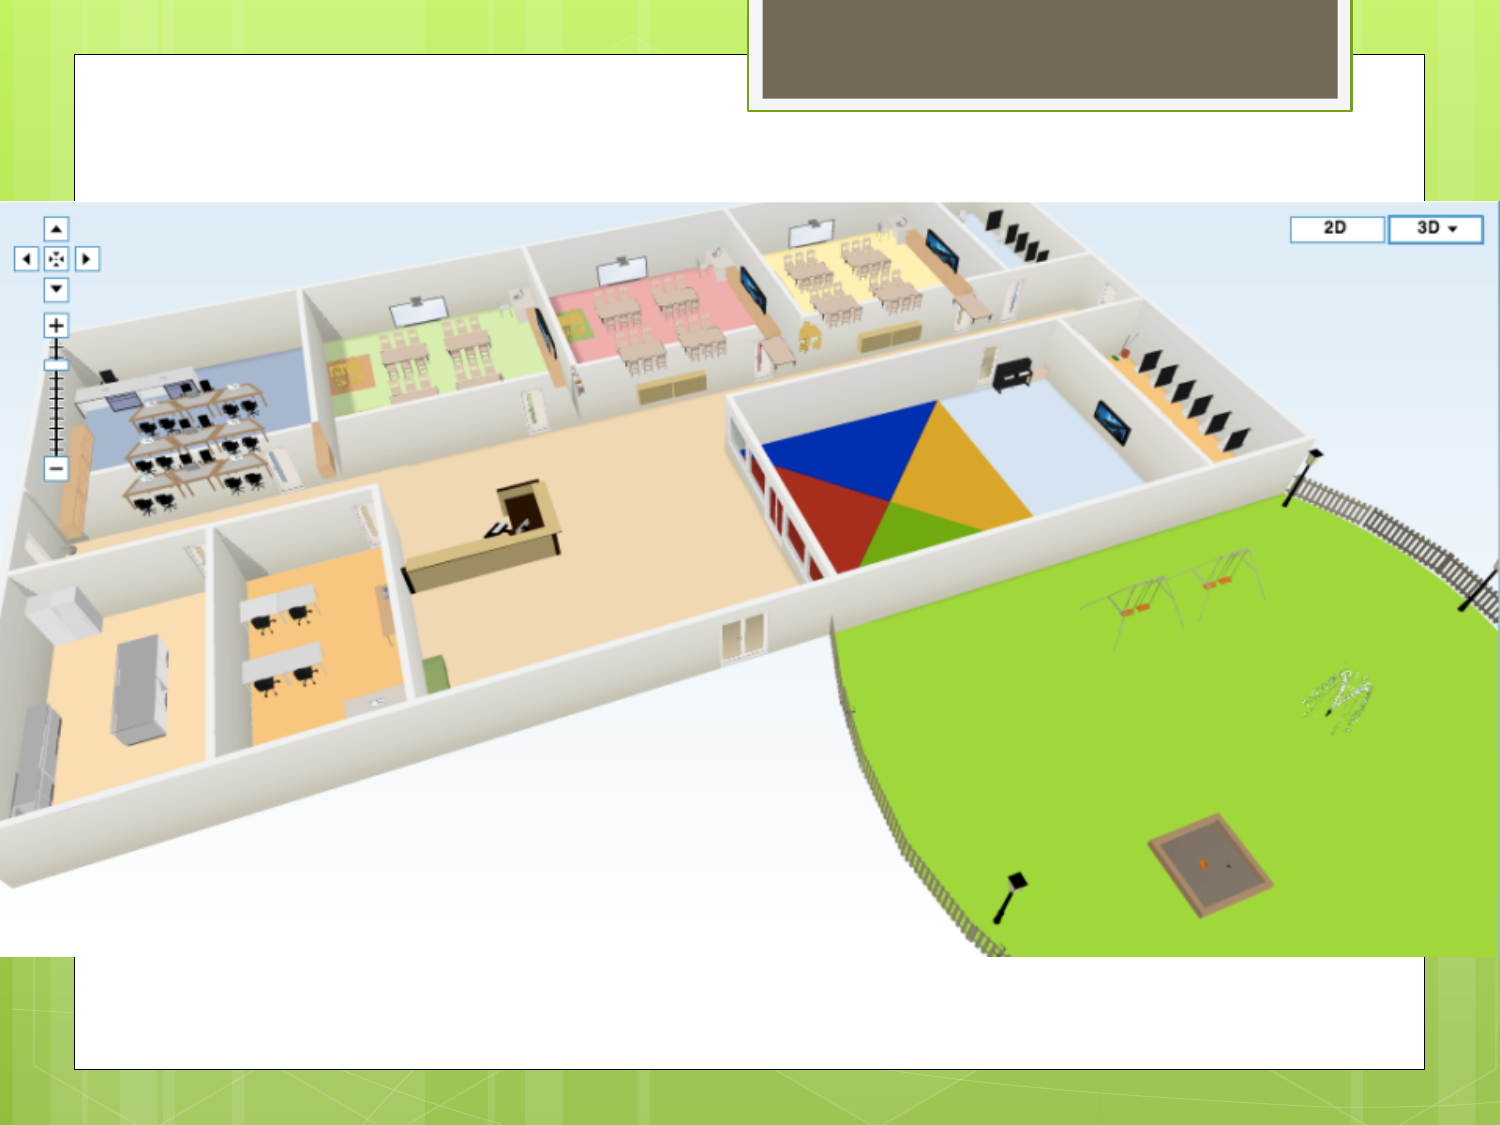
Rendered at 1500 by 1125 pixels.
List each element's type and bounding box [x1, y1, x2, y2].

text_box [766, 0, 1345, 101]
picture [0, 201, 1500, 957]
